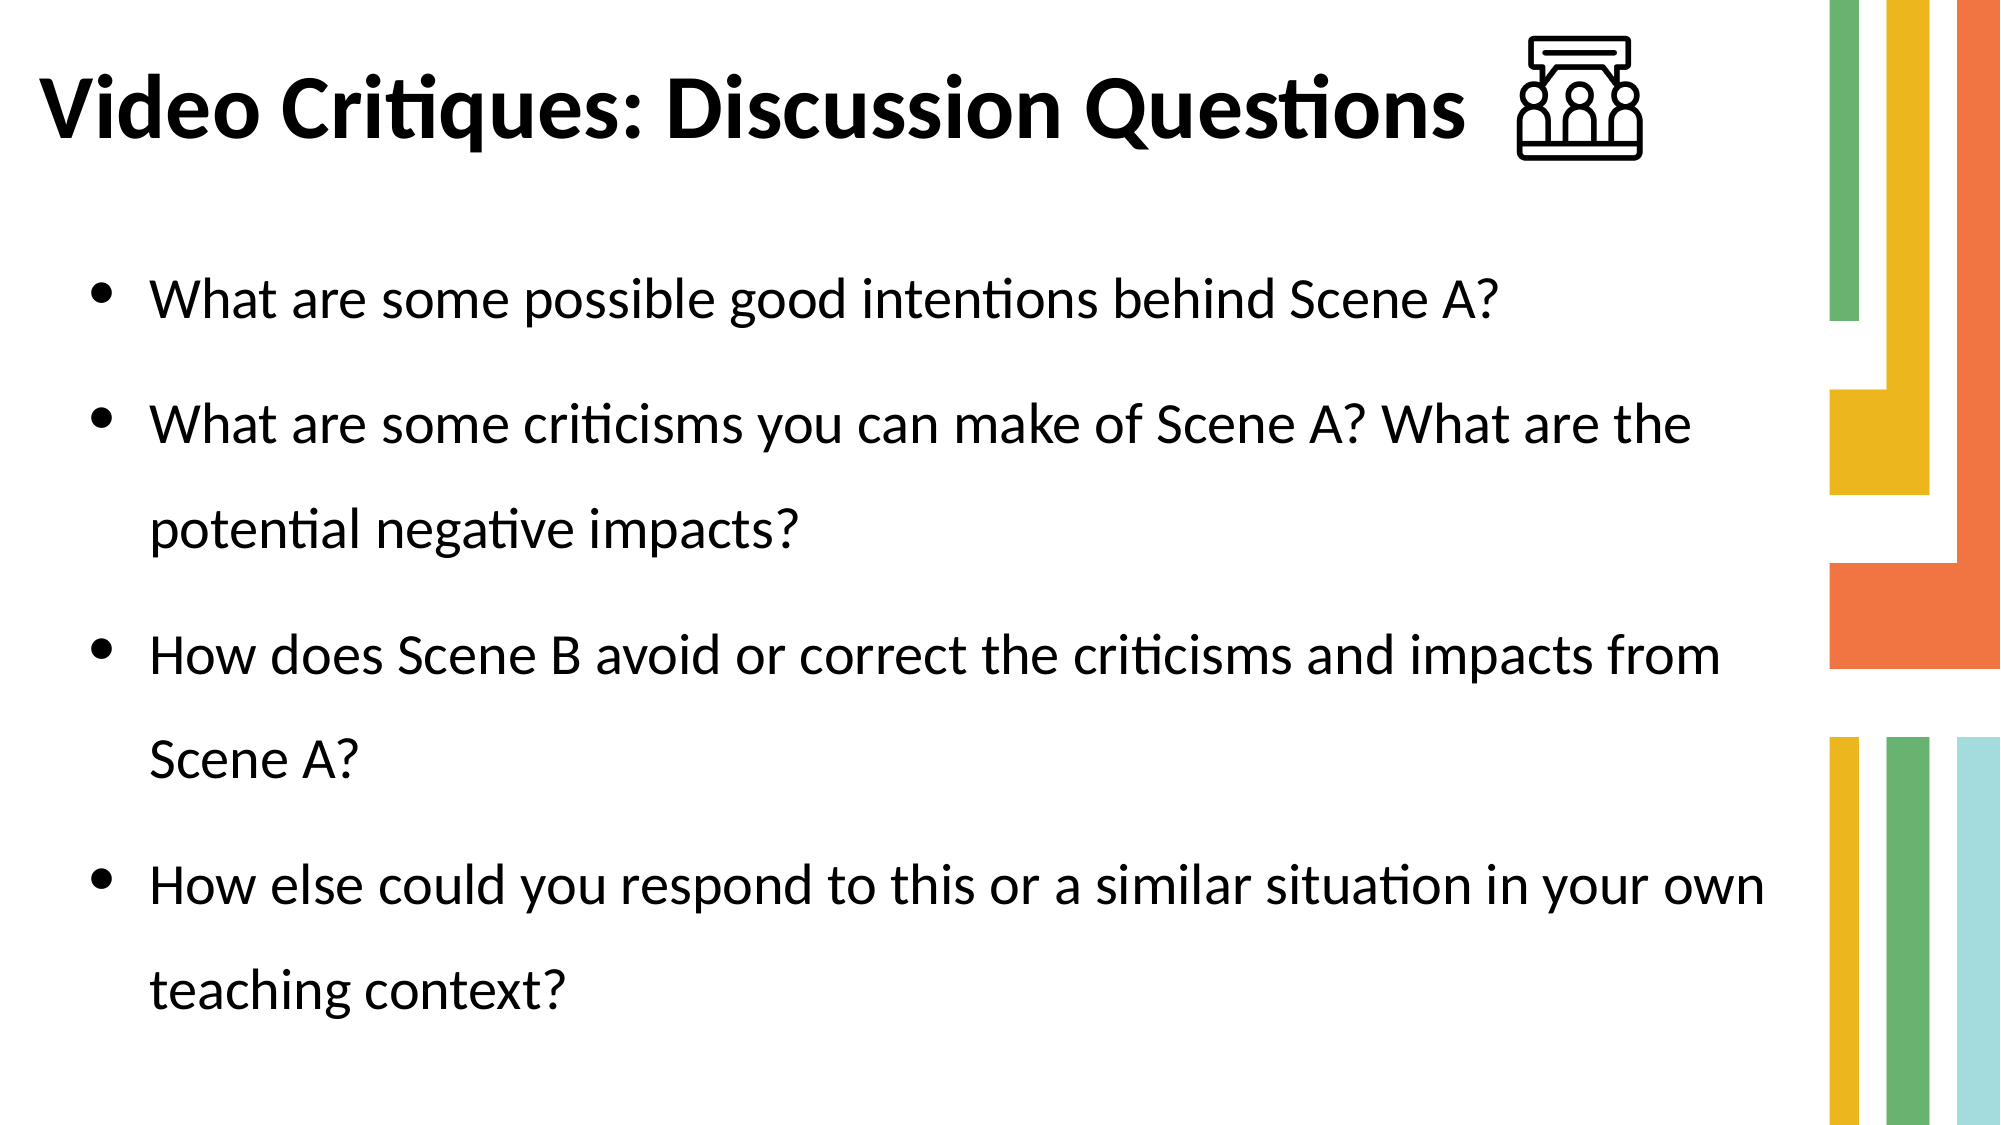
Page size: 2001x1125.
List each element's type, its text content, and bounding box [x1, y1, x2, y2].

title Video Critiques: Discussion Questions [24, 0, 1750, 218]
picture [1508, 27, 1651, 170]
list What are some possible good intentions behind Scene A? What are some criticisms you can make of Scene A? What are the potential negative impacts? How does Scene B avoid or correct the criticisms and impacts from Scene A? How else could you respond to this or a similar situation in your own teaching context? [59, 217, 1824, 1088]
picture [1829, 0, 2000, 1125]
